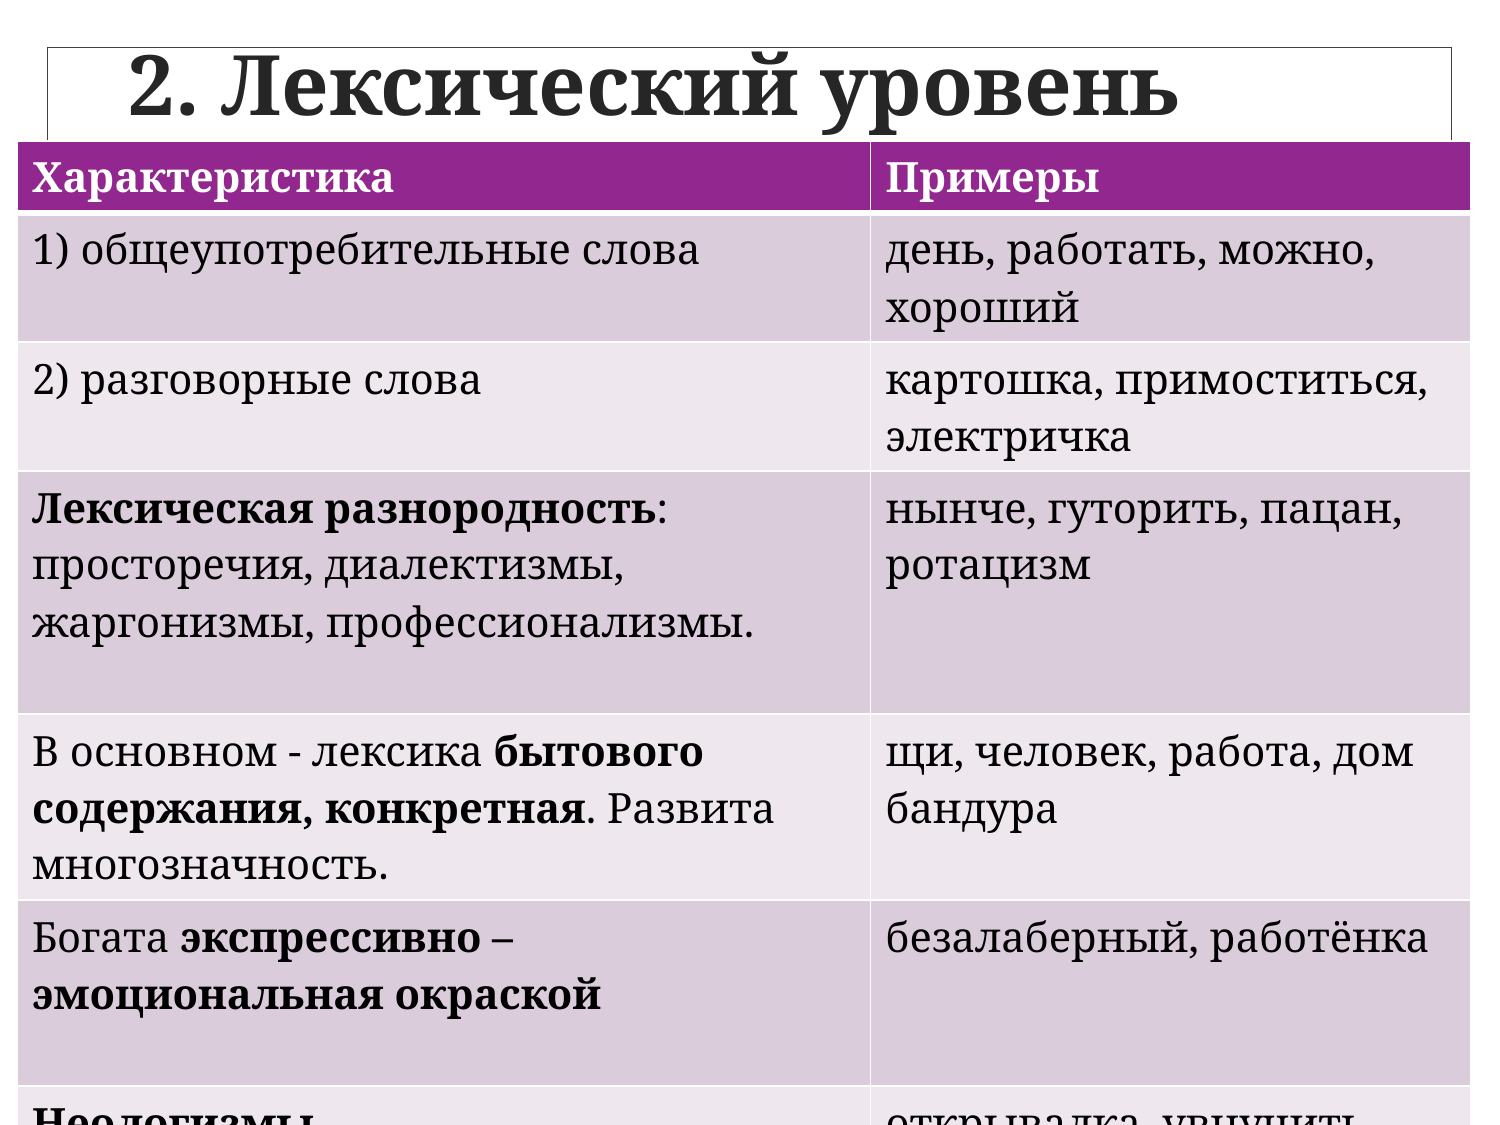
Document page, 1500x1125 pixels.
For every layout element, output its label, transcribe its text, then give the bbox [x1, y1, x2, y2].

table_cell 1) общеупотребительные слова [18, 216, 870, 341]
table_cell В основном - лексика бытового содержания, конкретная. Развита многозначность. [18, 715, 870, 899]
table_cell 2) разговорные слова [18, 343, 870, 470]
table_cell нынче, гуторить, пацан, ротацизм [871, 472, 1470, 713]
table_cell безалаберный, работёнка [871, 901, 1470, 1085]
table_header Характеристика [18, 142, 870, 210]
table_cell Неологизмы [18, 1087, 870, 1125]
table_cell Богата экспрессивно – эмоциональная окраской [18, 901, 870, 1085]
table_cell картошка, примоститься, электричка [871, 343, 1470, 470]
table_cell день, работать, можно, хороший [871, 216, 1470, 341]
title 2. Лексический уровень [113, 7, 1374, 140]
table_cell открывалка, увнучить [871, 1087, 1470, 1125]
table_header Примеры [871, 142, 1470, 210]
table_cell щи, человек, работа, дом бандура [871, 715, 1470, 899]
table_cell Лексическая разнородность: просторечия, диалектизмы, жаргонизмы, профессионализмы. [18, 472, 870, 713]
